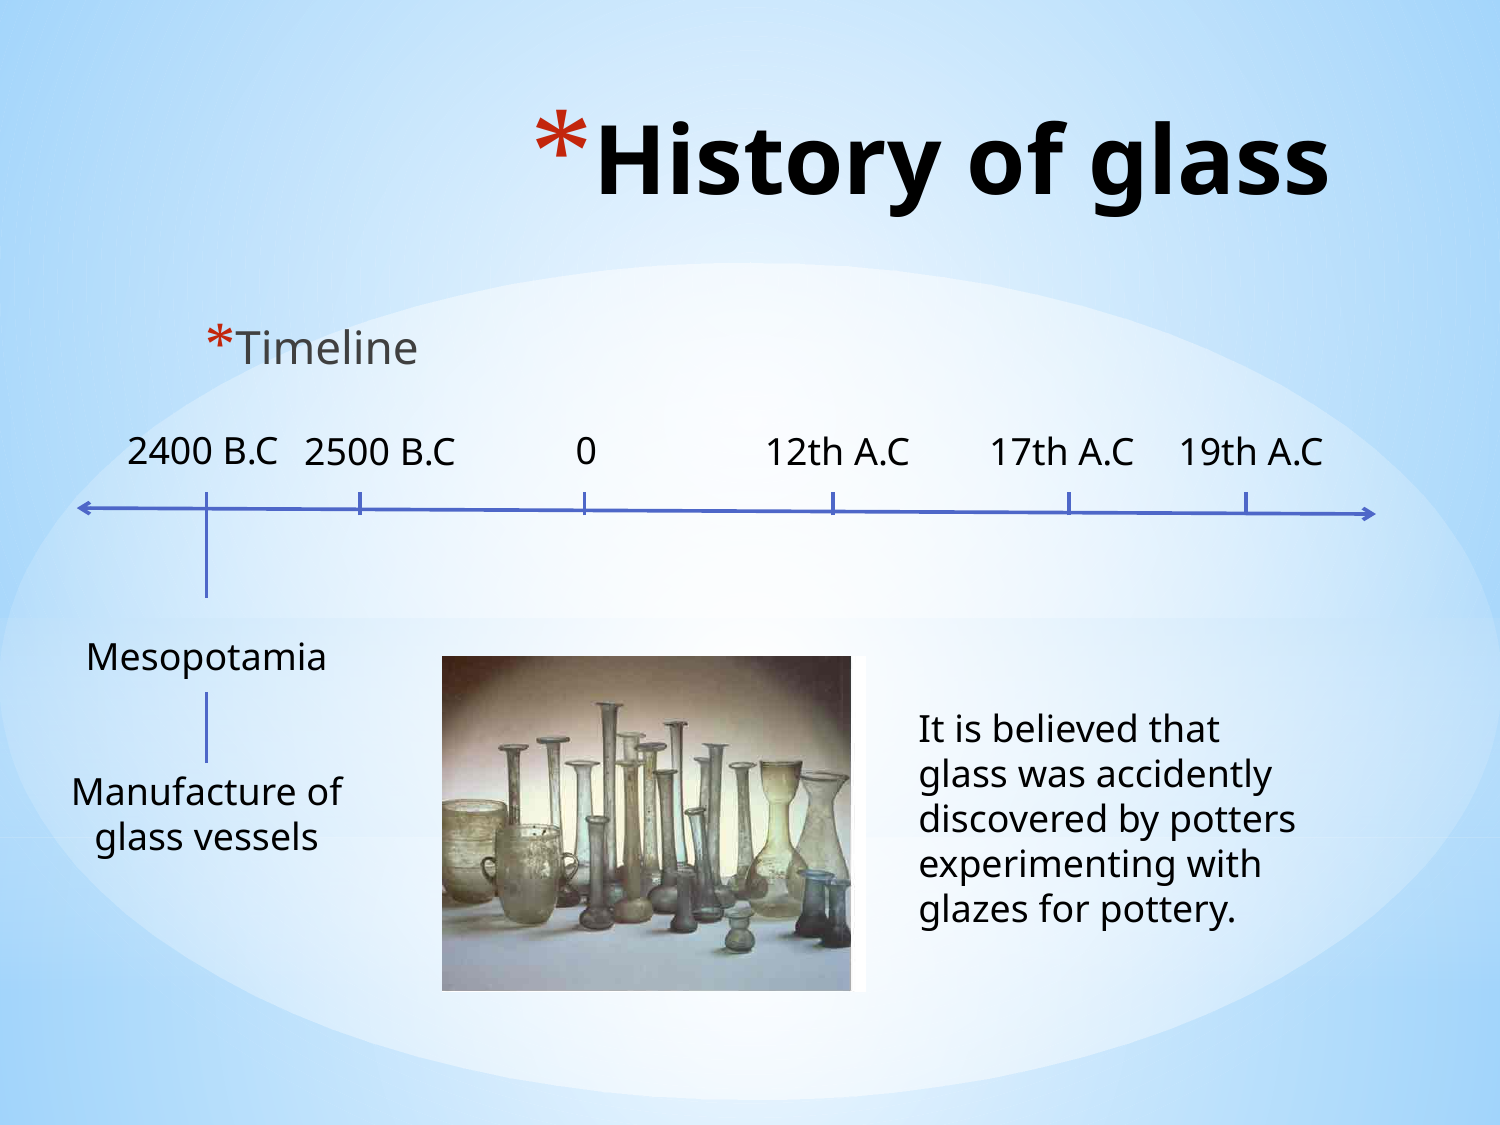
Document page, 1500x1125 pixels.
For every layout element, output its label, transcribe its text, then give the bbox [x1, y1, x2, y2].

text_box 17th A.C [974, 420, 1164, 481]
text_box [1073, 507, 1241, 515]
text_box 12th A.C [750, 420, 939, 481]
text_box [211, 507, 355, 515]
title History of glass [277, 91, 1346, 279]
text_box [589, 507, 827, 515]
text_box 2500 B.C [289, 420, 479, 481]
text_box Timeline [183, 311, 561, 421]
text_box 2400 B.C [112, 419, 302, 479]
text_box It is believed that glass was accidently discovered by potters experimenting with glazes for pottery. [903, 698, 1317, 938]
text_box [1251, 507, 1377, 515]
picture [442, 656, 866, 992]
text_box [365, 507, 579, 515]
text_box Mesopotamia Manufacture of glass vessels [17, 625, 396, 911]
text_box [837, 507, 1063, 515]
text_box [76, 507, 201, 515]
text_box 0 [560, 419, 750, 479]
text_box 19th A.C [1164, 420, 1353, 481]
